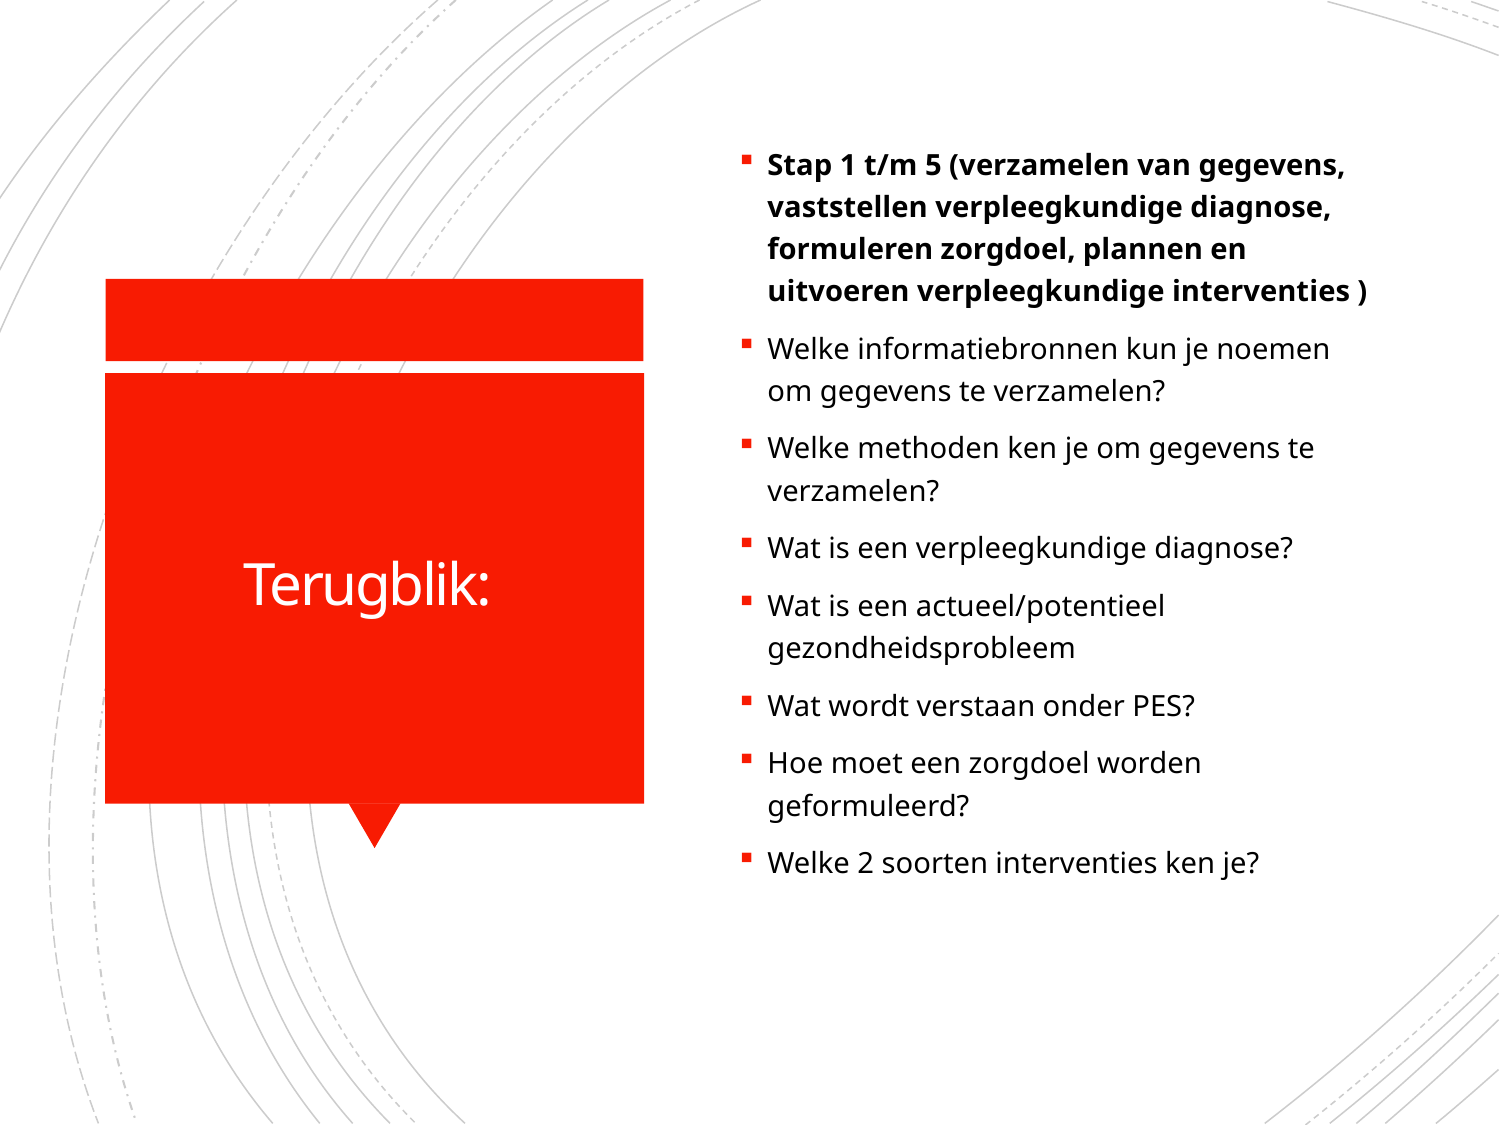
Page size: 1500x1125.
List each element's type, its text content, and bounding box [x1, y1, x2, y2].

title Terugblik: [118, 385, 630, 790]
list Stap 1 t/m 5 (verzamelen van gegevens, vaststellen verpleegkundige diagnose, formuleren zorgdoel, plannen en uitvoeren verpleegkundige interventies ) Welke informatiebronnen kun je noemen om gegevens te verzamelen? Welke methoden ken je om gegevens te verzamelen? Wat is een verpleegkundige diagnose? Wat is een actueel/potentieel gezondheidsprobleem Wat wordt verstaan onder PES? Hoe moet een zorgdoel worden geformuleerd? Welke 2 soorten interventies ken je? [724, 131, 1396, 993]
